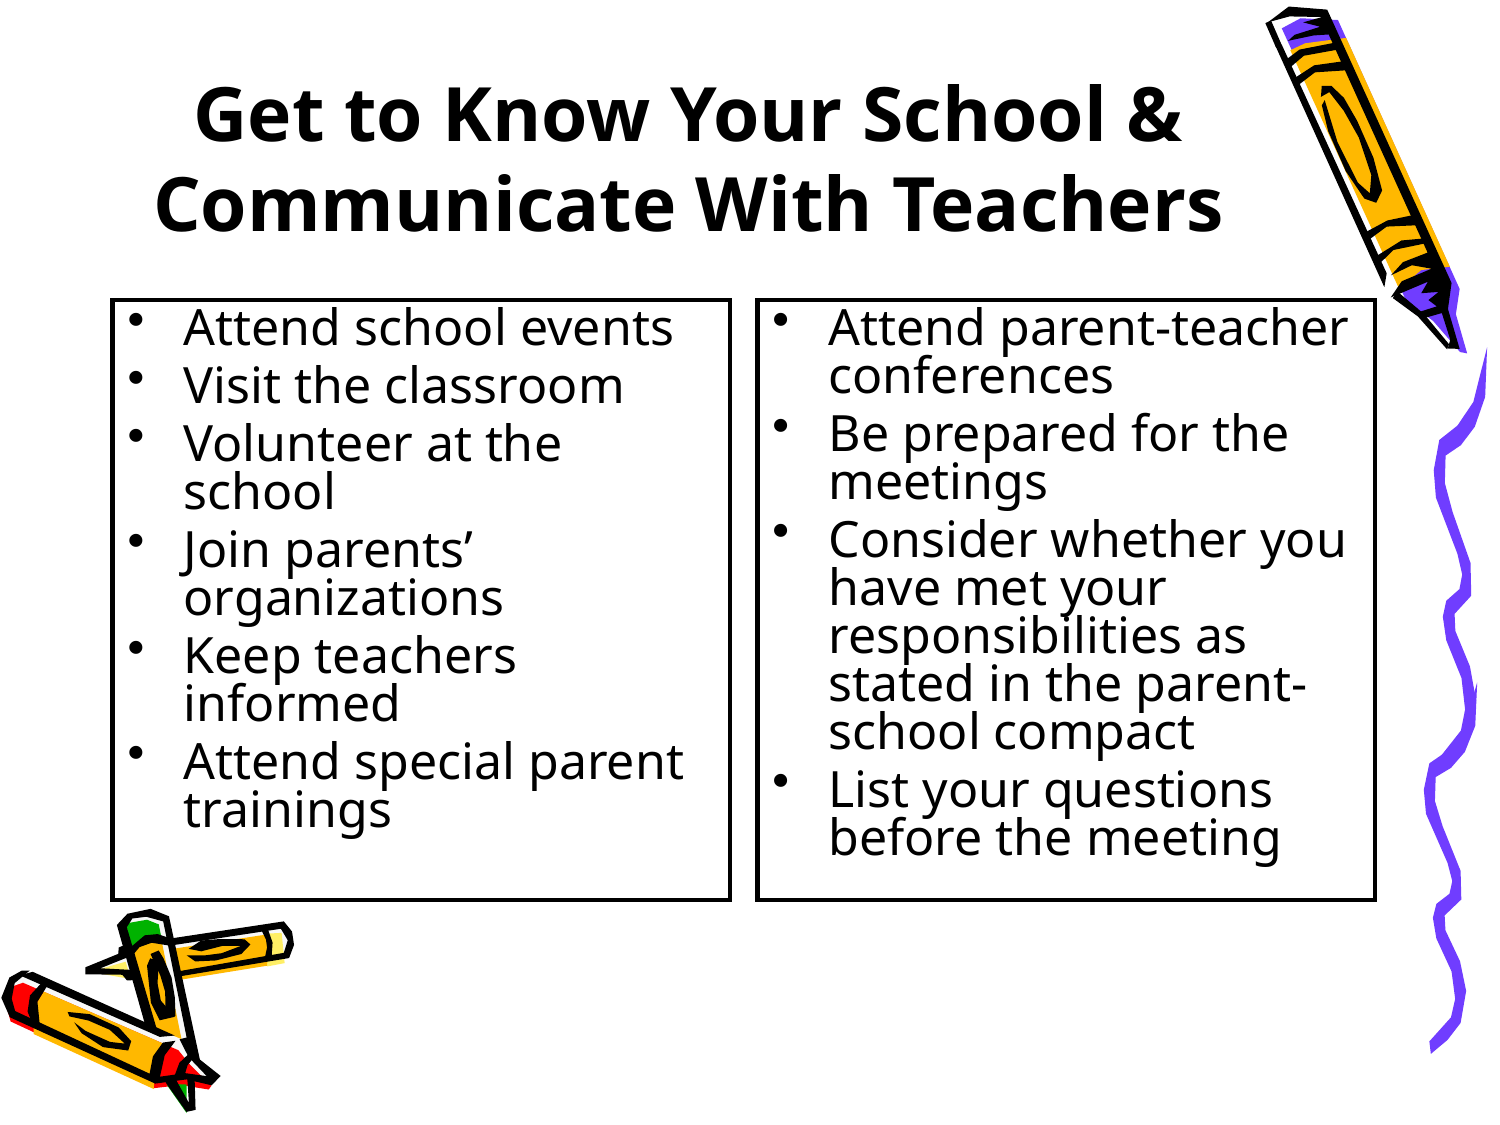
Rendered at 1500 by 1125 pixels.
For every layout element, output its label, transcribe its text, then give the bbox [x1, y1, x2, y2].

text_box Get to Know Your School & Communicate With Teachers [125, 24, 1253, 288]
text_box Attend school events Visit the classroom Volunteer at the school Join parents’ organizations Keep teachers informed Attend special parent trainings [112, 299, 731, 900]
text_box Attend parent-teacher conferences Be prepared for the meetings Consider whether you have met your responsibilities as stated in the parent-school compact List your questions before the meeting [757, 299, 1375, 900]
